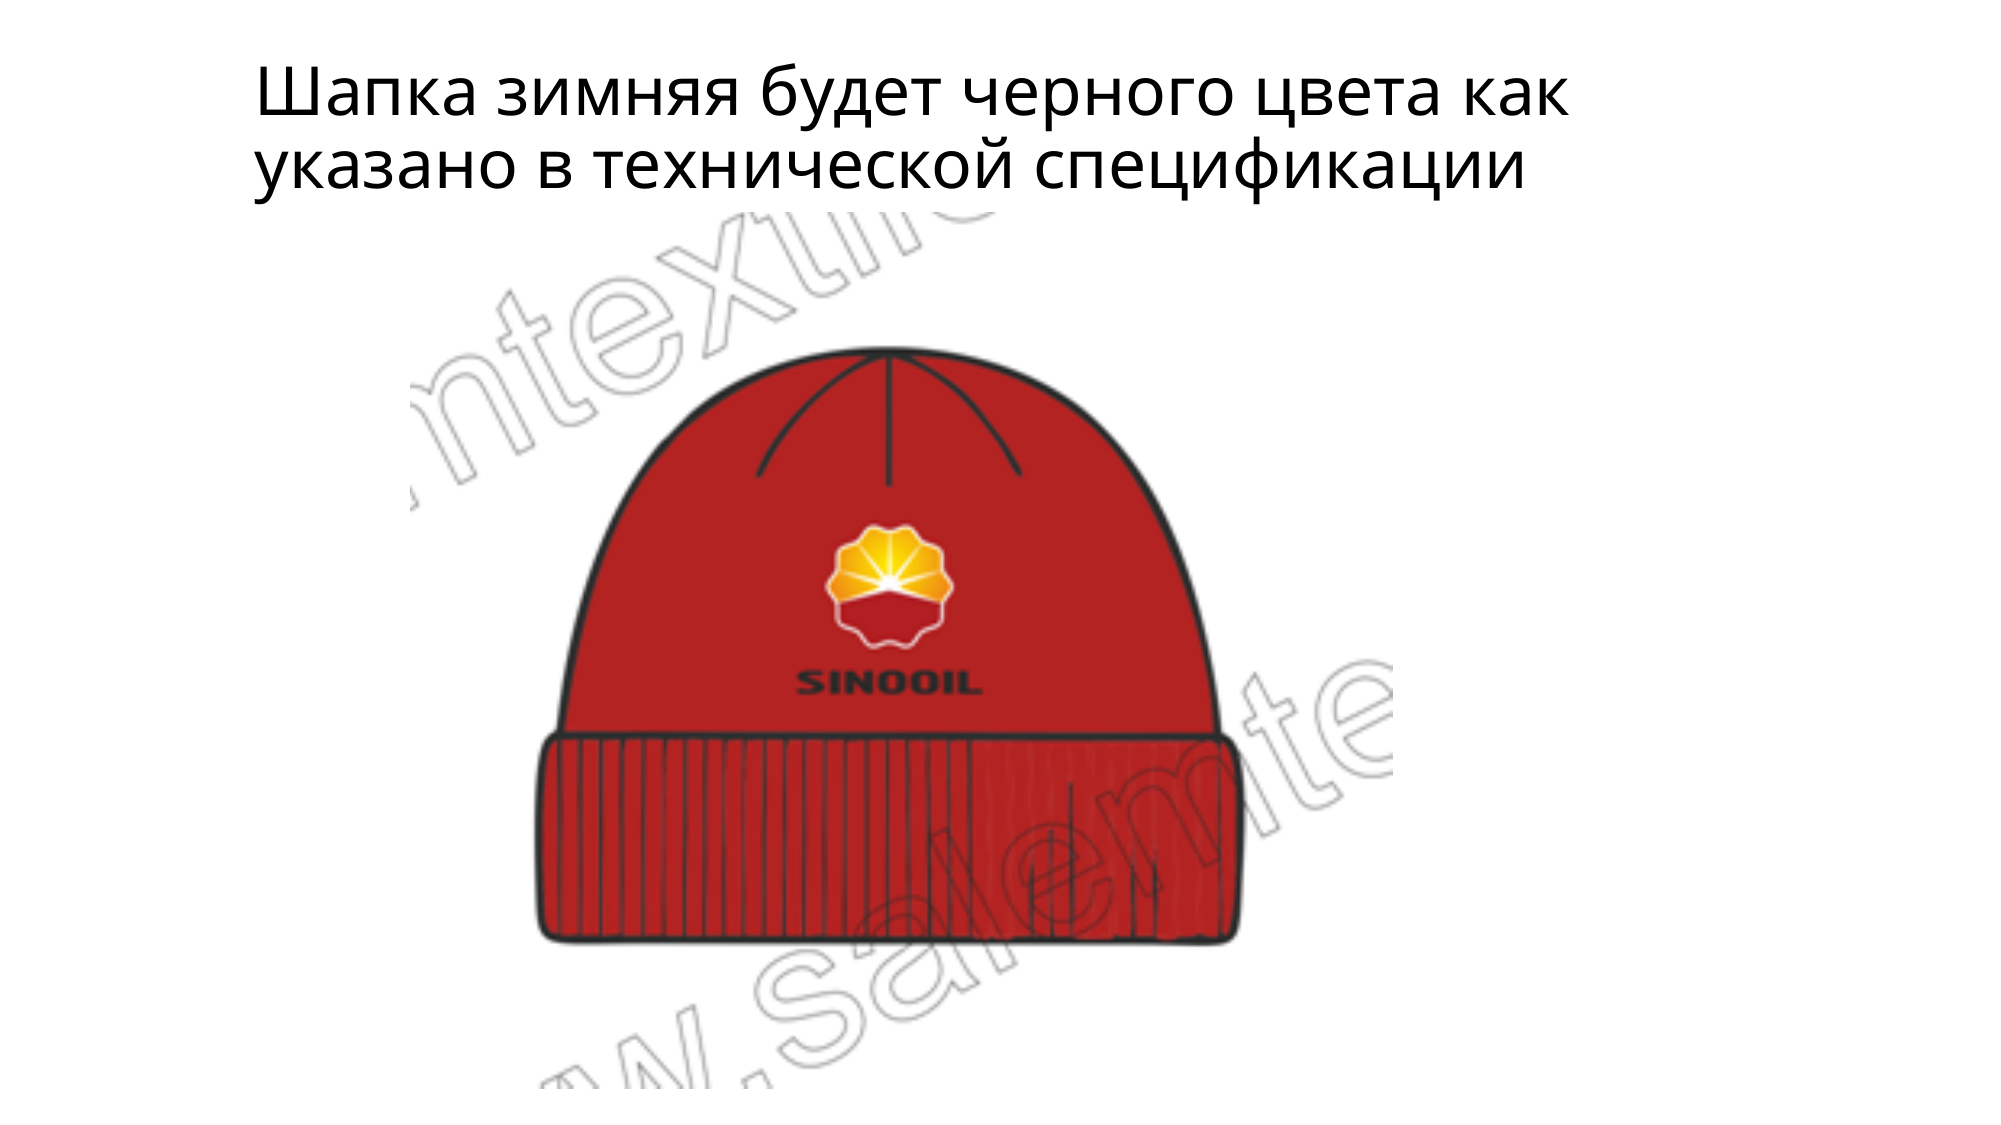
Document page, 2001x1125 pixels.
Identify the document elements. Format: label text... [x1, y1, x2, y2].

title Шапка зимняя будет черного цвета как указано в технической спецификации [239, 47, 1700, 213]
picture [409, 212, 1393, 1089]
